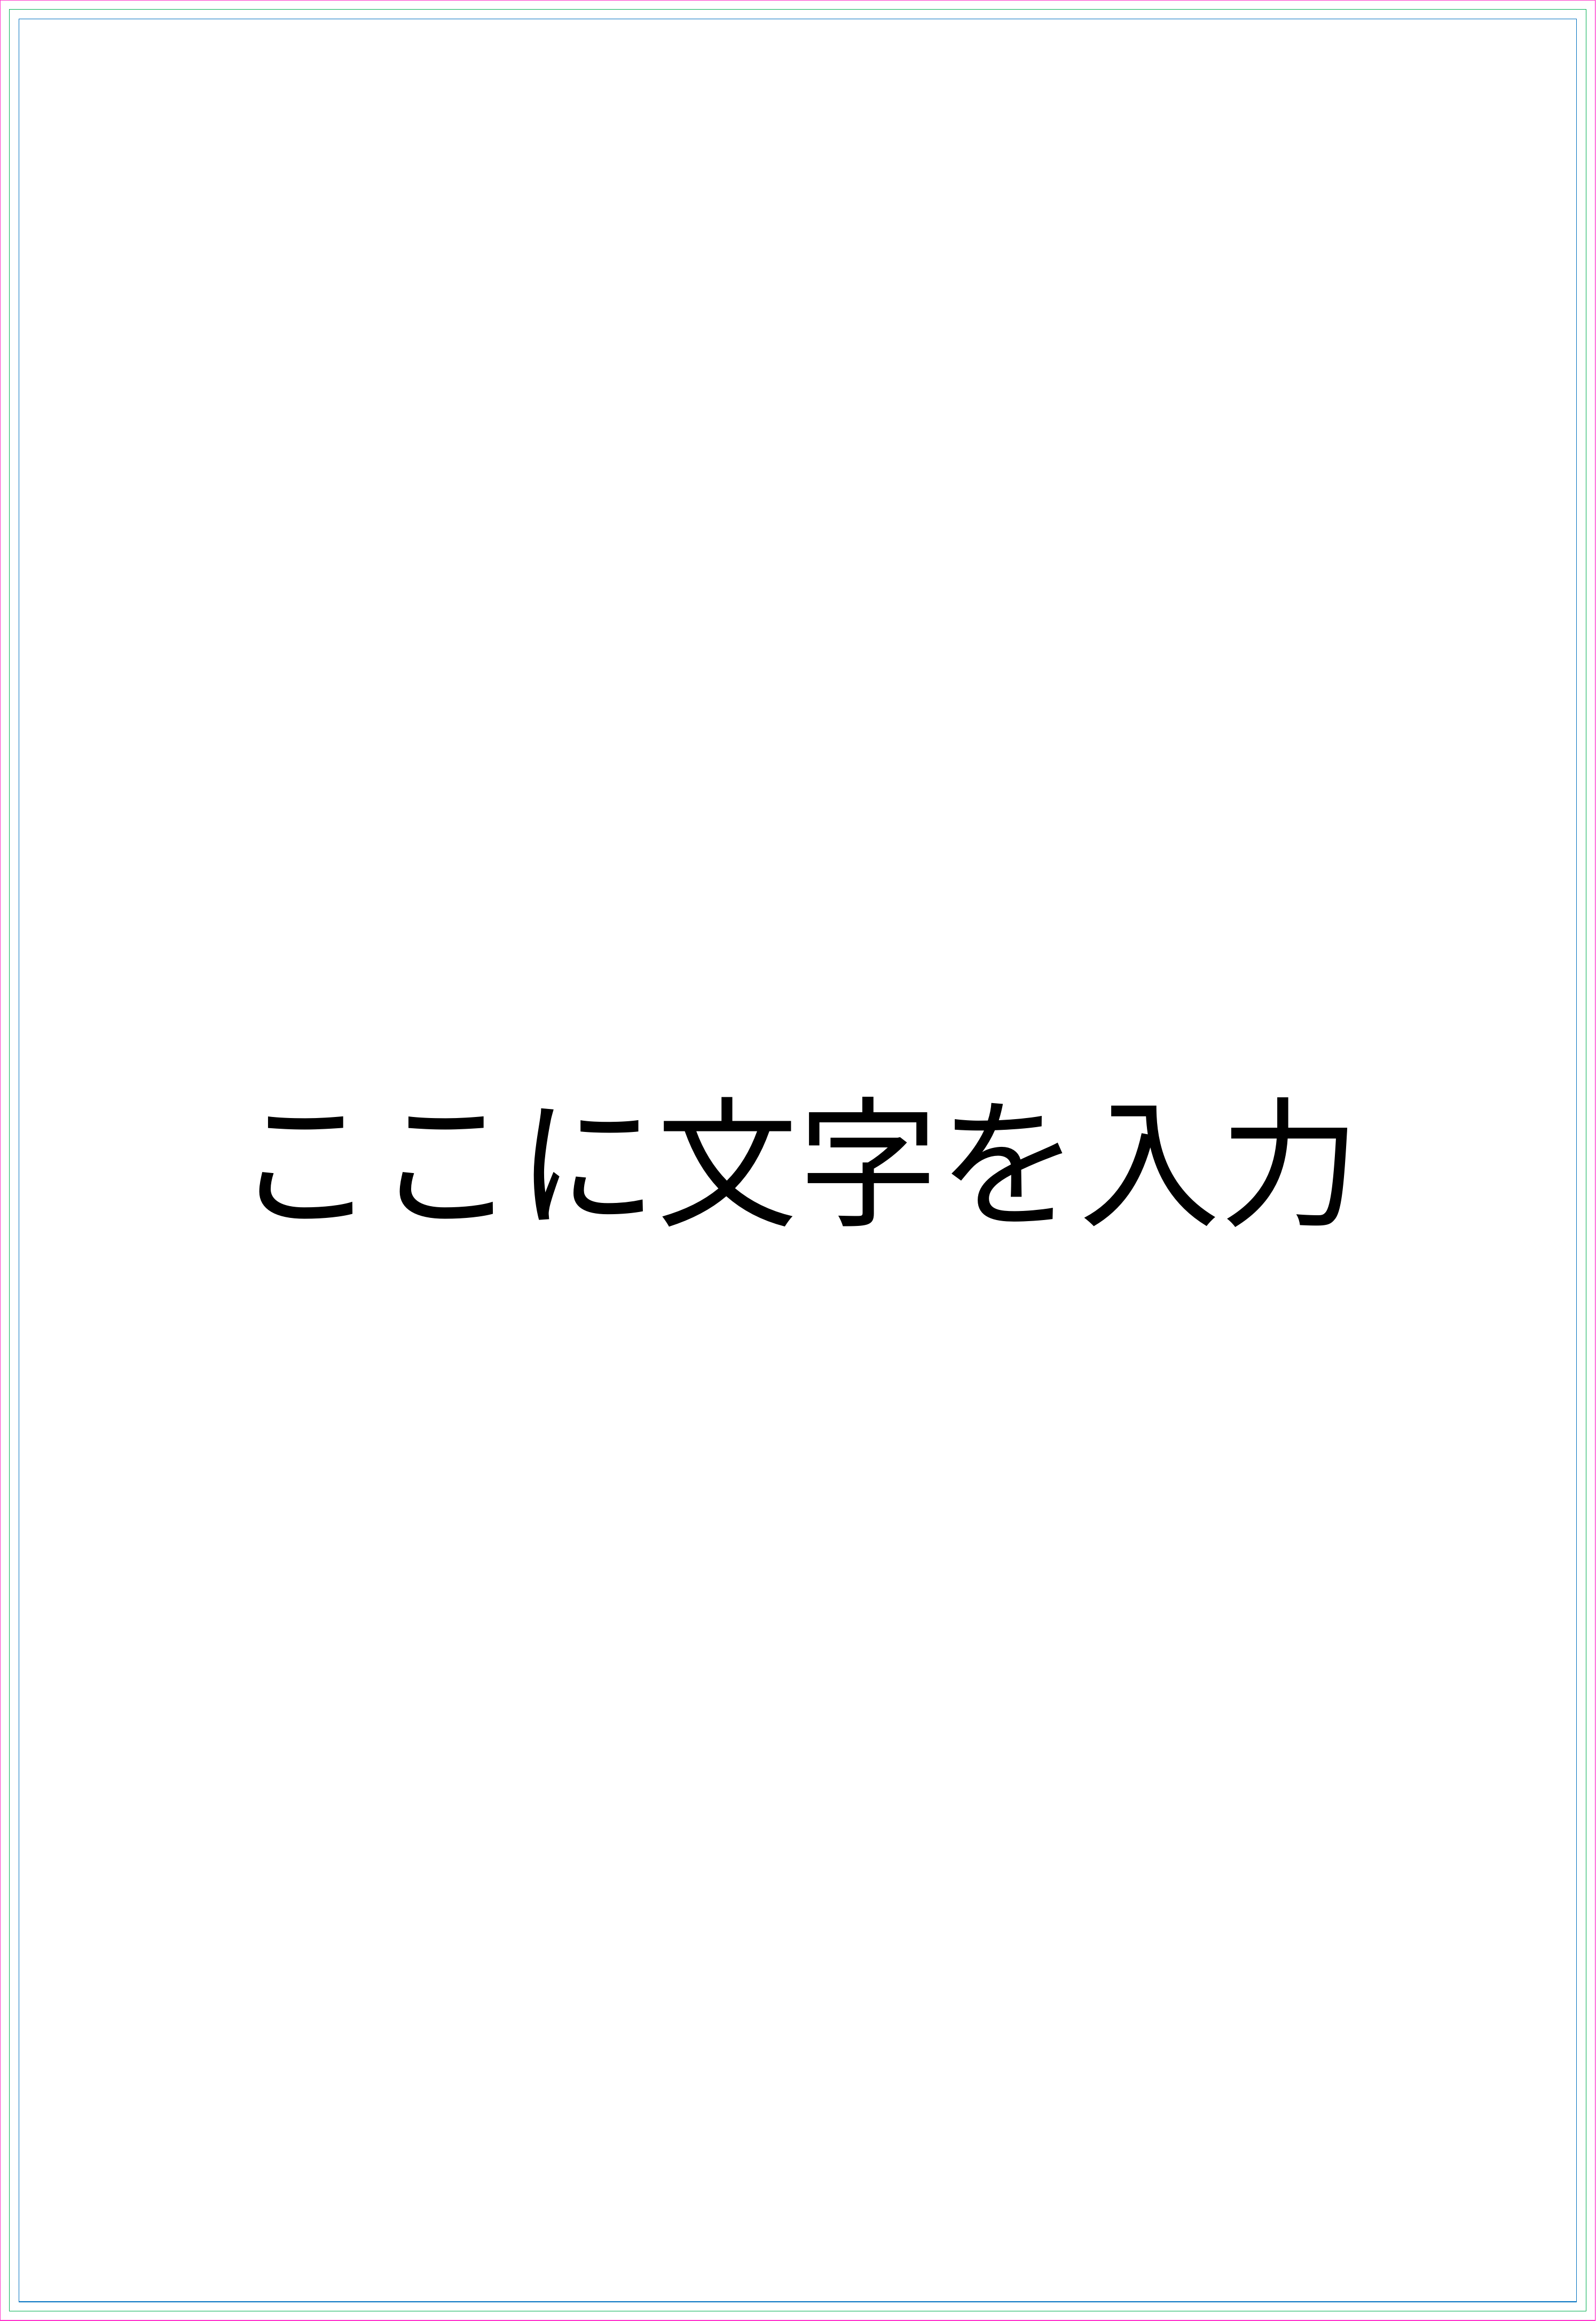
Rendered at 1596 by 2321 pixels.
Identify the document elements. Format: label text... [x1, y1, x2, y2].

text_box ここに文字を入力 [216, 1065, 1380, 1254]
